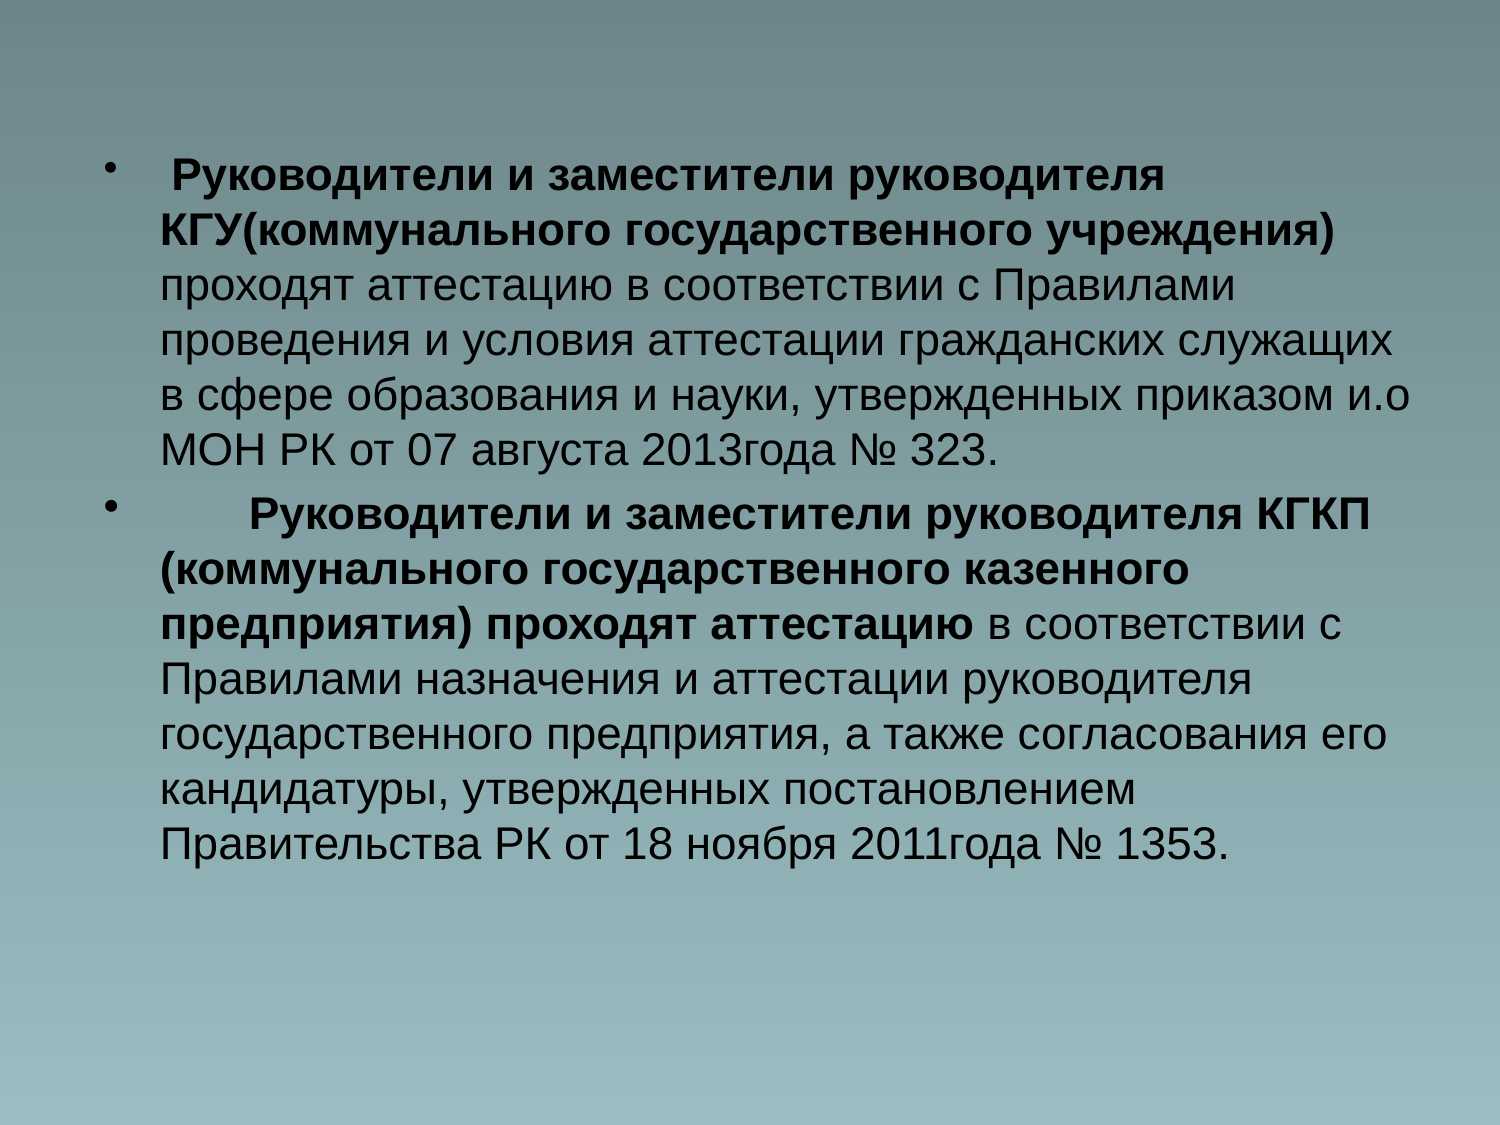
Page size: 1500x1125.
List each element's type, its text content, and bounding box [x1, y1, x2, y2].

list Руководители и заместители руководителя КГУ(коммунального государственного учреждения) проходят аттестацию в соответствии с Правилами проведения и условия аттестации гражданских служащих в сфере образования и науки, утвержденных приказом и.о МОН РК от 07 августа 2013года № 323. Руководители и заместители руководителя КГКП (коммунального государственного казенного предприятия) проходят аттестацию в соответствии с Правилами назначения и аттестации руководителя государственного предприятия, а также согласования его кандидатуры, утвержденных постановлением Правительства РК от 18 ноября 2011года № 1353. [88, 137, 1439, 880]
